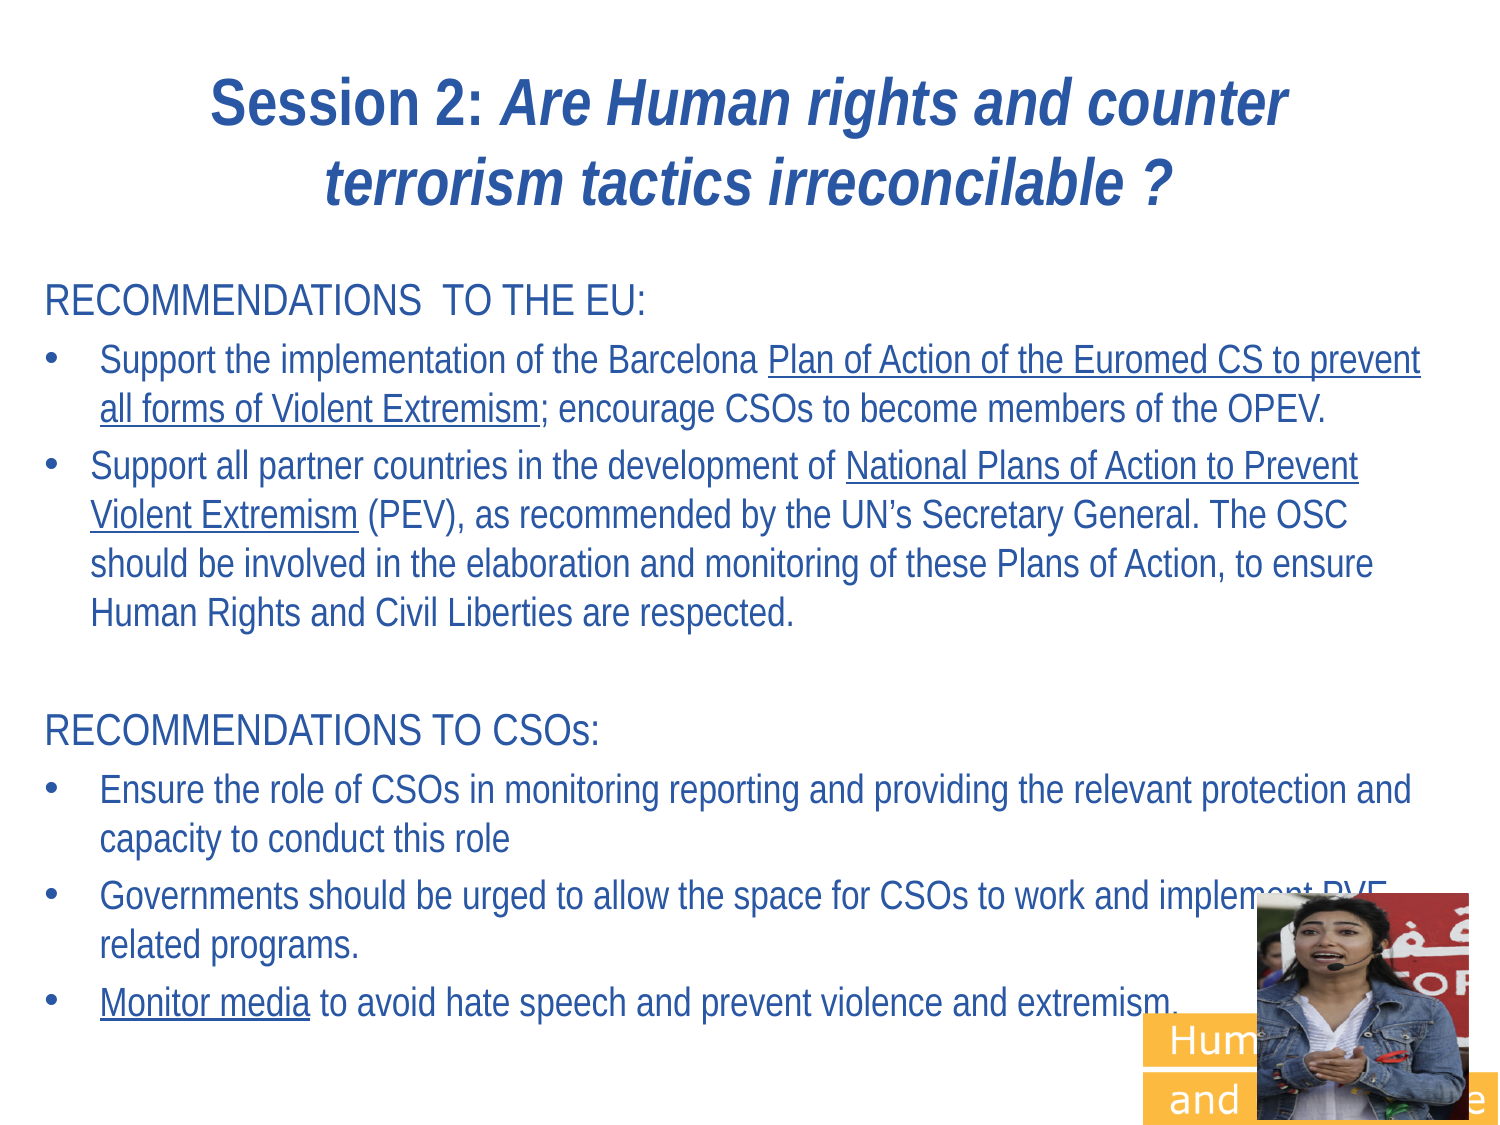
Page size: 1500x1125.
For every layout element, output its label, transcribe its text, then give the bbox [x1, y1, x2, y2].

title Session 2: Are Human rights and counter terrorism tactics irreconcilable ? [75, 45, 1425, 219]
list RECOMMENDATIONS TO THE EU: Support the implementation of the Barcelona Plan of Action of the Euromed CS to prevent all forms of Violent Extremism; encourage CSOs to become members of the OPEV. Support all partner countries in the development of National Plans of Action to Prevent Violent Extremism (PEV), as recommended by the UN’s Secretary General. The OSC should be involved in the elaboration and monitoring of these Plans of Action, to ensure Human Rights and Civil Liberties are respected. RECOMMENDATIONS TO CSOs: Ensure the role of CSOs in monitoring reporting and providing the relevant protection and capacity to conduct this role Governments should be urged to allow the space for CSOs to work and implement PVE related programs. Monitor media to avoid hate speech and prevent violence and extremism. [29, 219, 1471, 1047]
picture [1143, 893, 1498, 1125]
